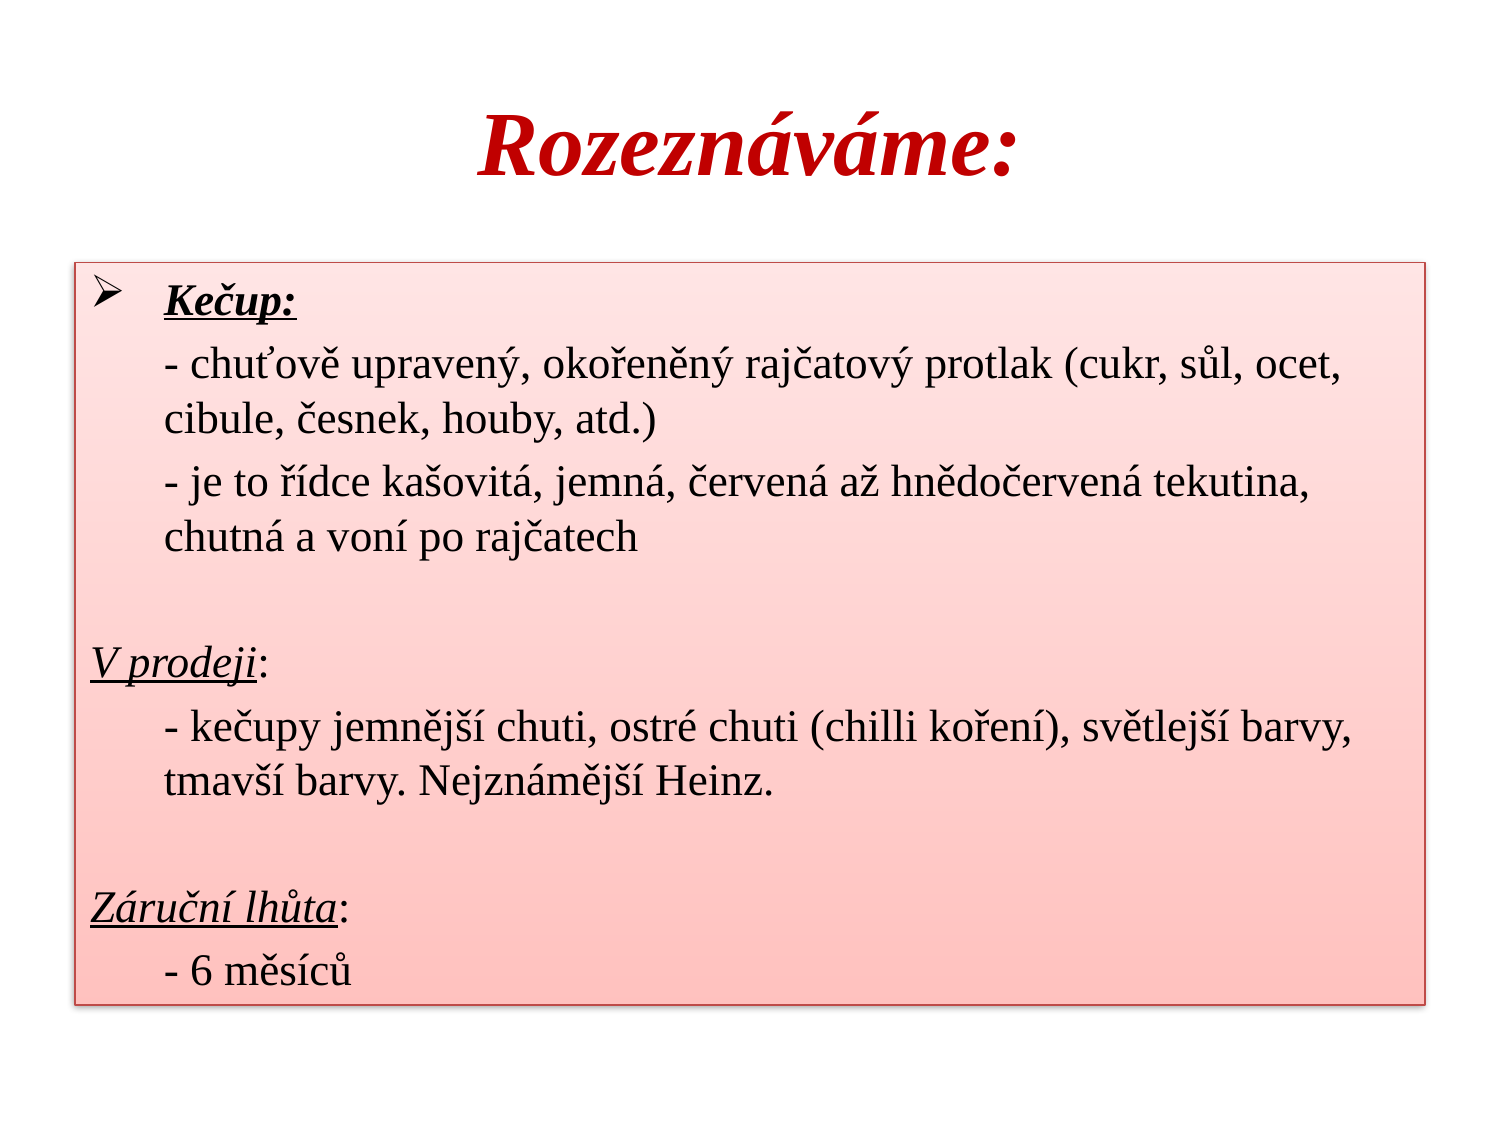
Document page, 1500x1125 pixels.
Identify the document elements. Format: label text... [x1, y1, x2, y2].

title Rozeznáváme: [75, 45, 1425, 233]
list Kečup: - chuťově upravený, okořeněný rajčatový protlak (cukr, sůl, ocet, cibule, česnek, houby, atd.) - je to řídce kašovitá, jemná, červená až hnědočervená tekutina, chutná a voní po rajčatech V prodeji: - kečupy jemnější chuti, ostré chuti (chilli koření), světlejší barvy, tmavší barvy. Nejznámější Heinz. Záruční lhůta: - 6 měsíců [74, 262, 1426, 1006]
